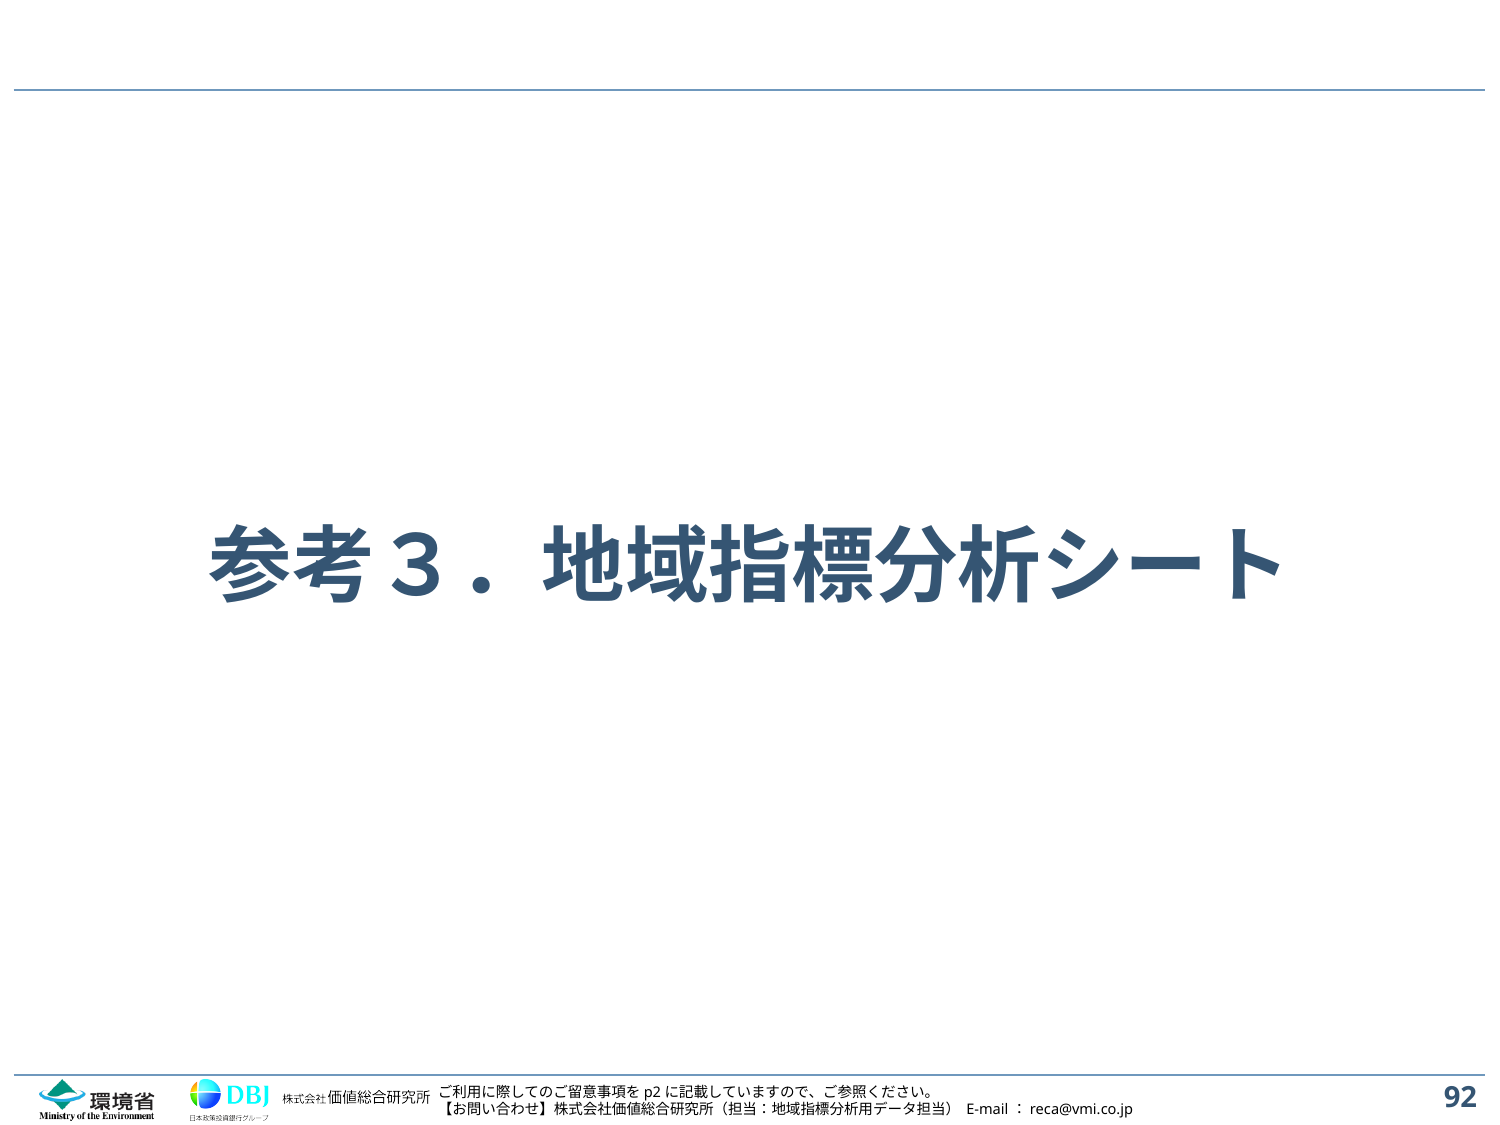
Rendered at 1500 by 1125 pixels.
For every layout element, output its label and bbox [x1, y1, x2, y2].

slide_number [1427, 1070, 1493, 1112]
picture [186, 1076, 434, 1125]
title [0, 429, 1500, 696]
picture [36, 1079, 157, 1124]
